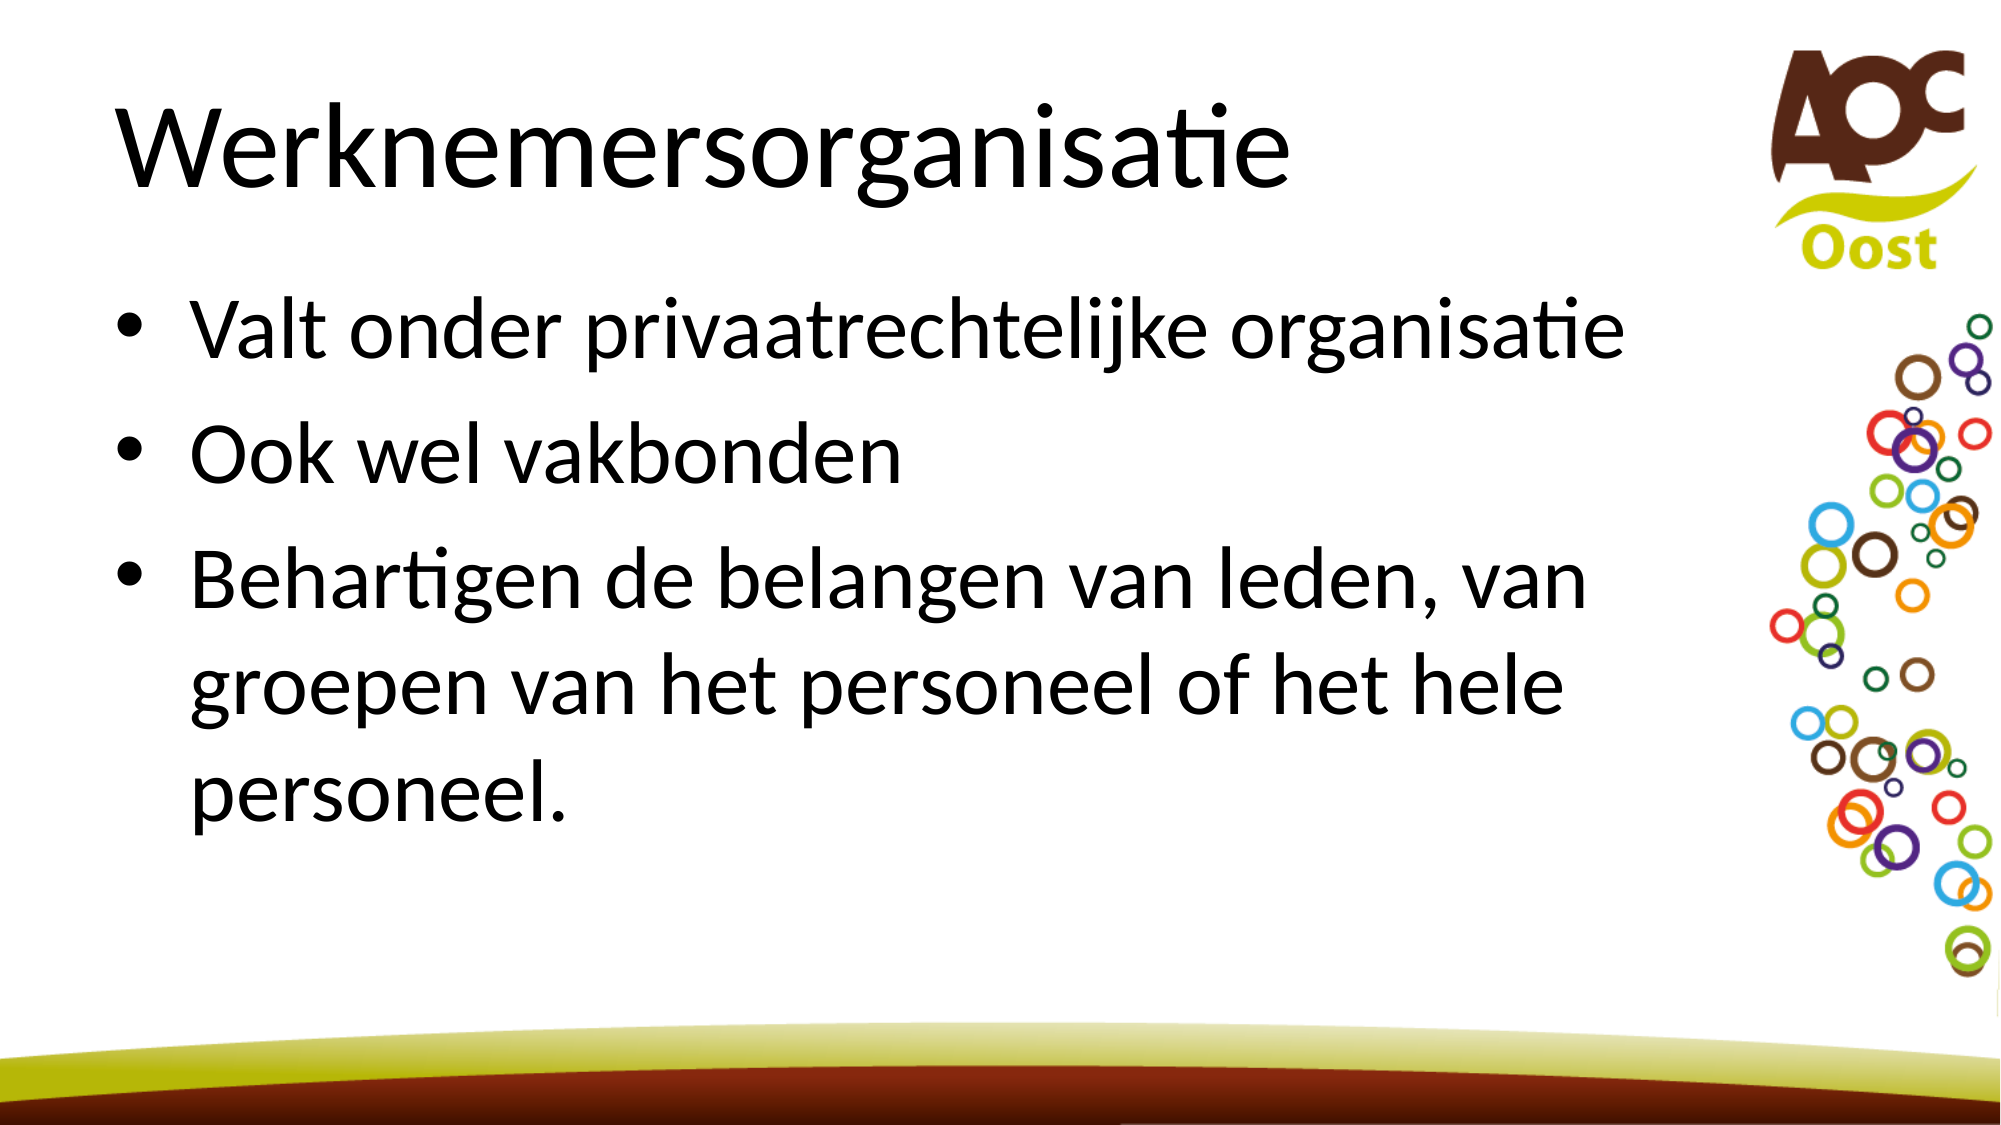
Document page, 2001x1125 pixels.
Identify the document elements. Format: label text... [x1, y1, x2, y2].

picture [0, 0, 2001, 1125]
title Werknemersorganisatie [99, 45, 1900, 233]
list Valt onder privaatrechtelijke organisatie Ook wel vakbonden Behartigen de belangen van leden, van groepen van het personeel of het hele personeel. [99, 262, 1900, 1005]
